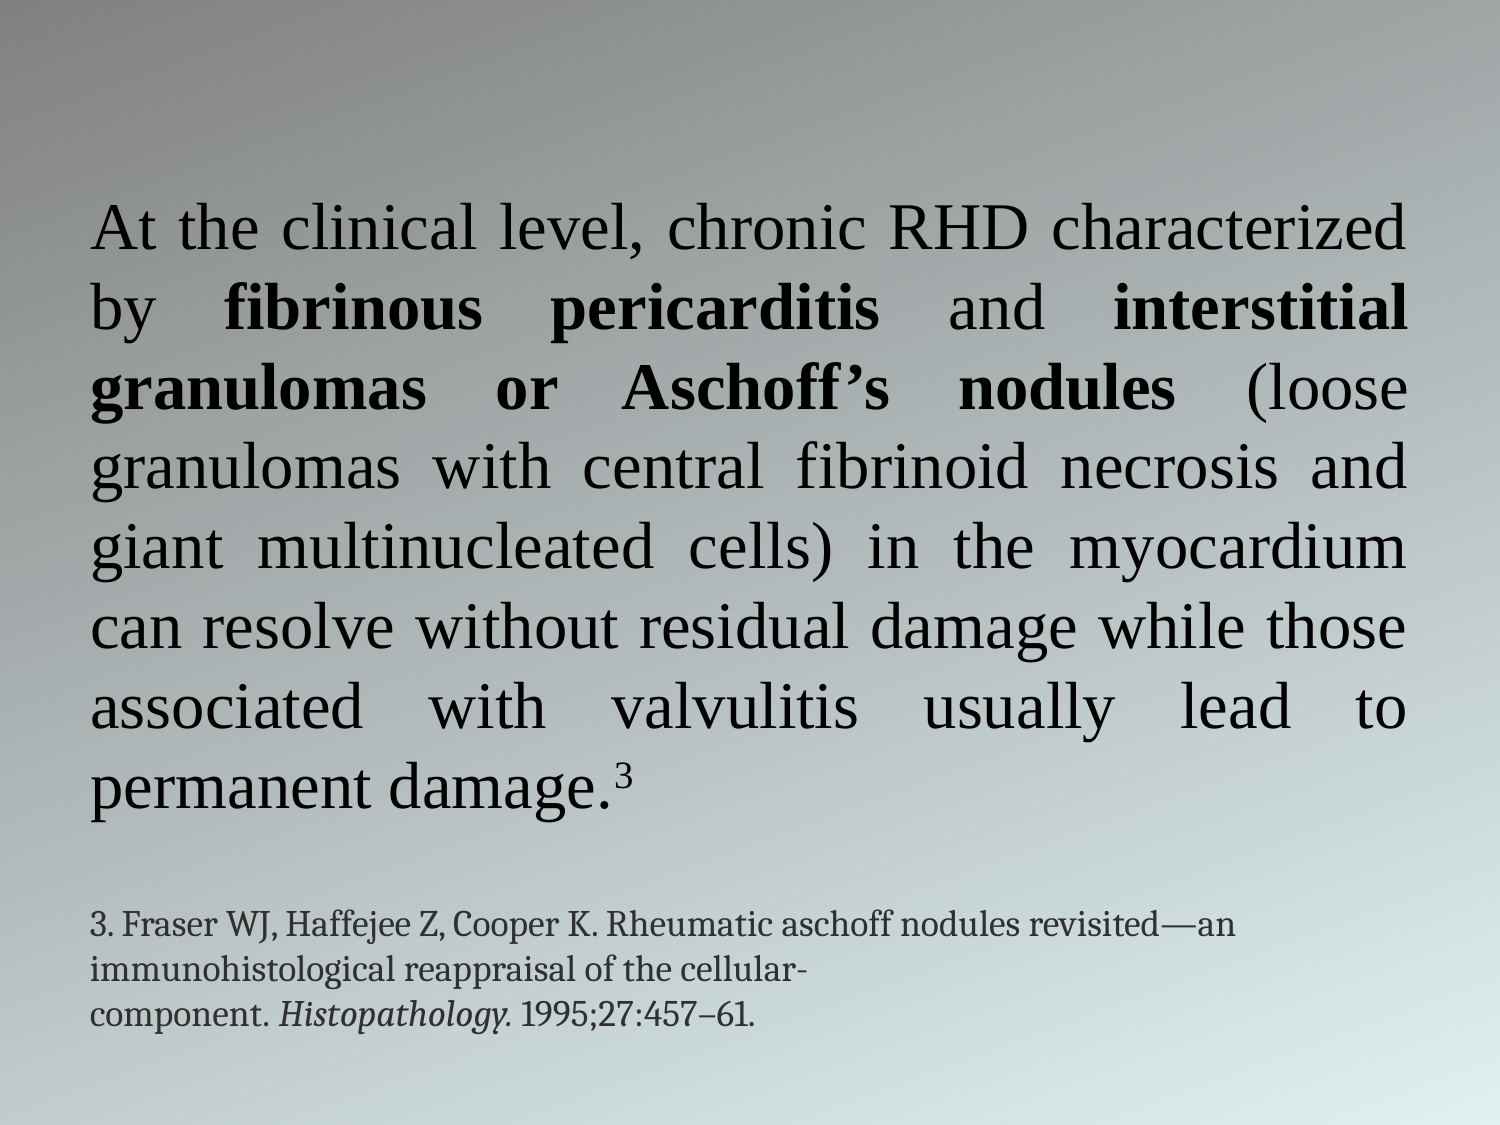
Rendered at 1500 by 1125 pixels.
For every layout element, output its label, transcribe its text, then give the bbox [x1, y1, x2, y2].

list At the clinical level, chronic RHD characterized by fibrinous pericarditis and interstitial granulomas or Aschoff’s nodules (loose granulomas with central fibrinoid necrosis and giant multinucleated cells) in the myocardium can resolve without residual damage while those associated with valvulitis usually lead to permanent damage.3 [75, 174, 1425, 891]
text_box 3. Fraser WJ, Haffejee Z, Cooper K. Rheumatic aschoff nodules revisited—an immunohistological reappraisal of the cellular-component. Histopathology. 1995;27:457–61. [75, 891, 1439, 1042]
